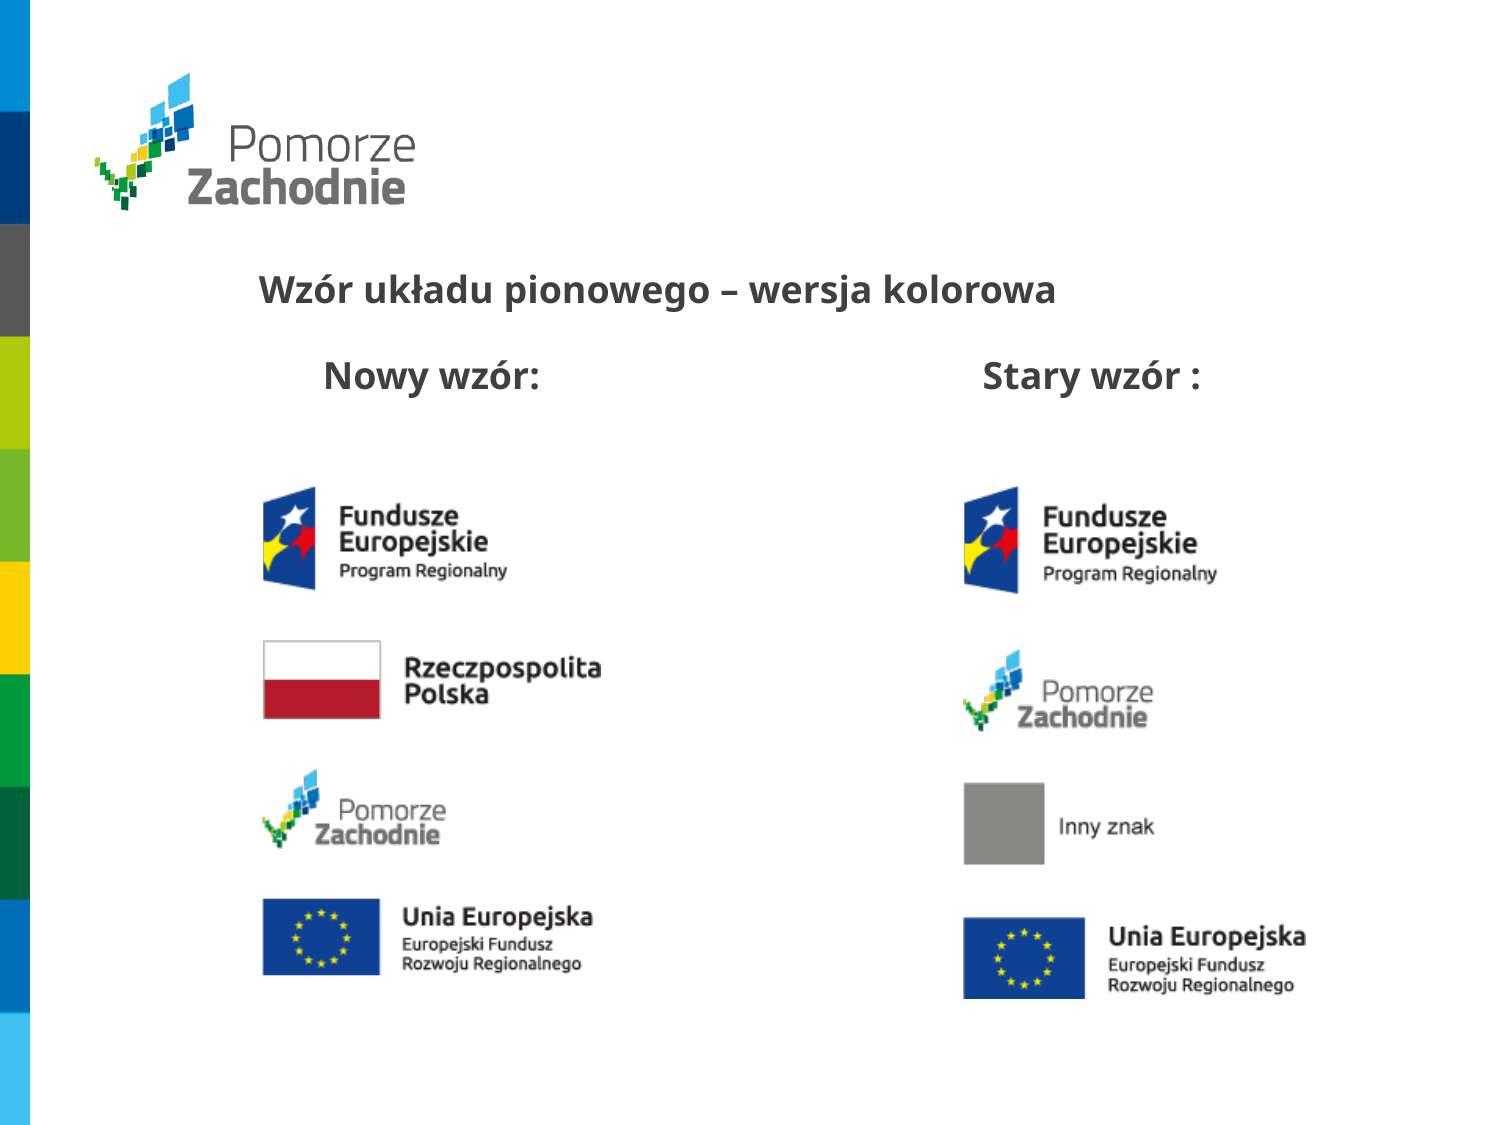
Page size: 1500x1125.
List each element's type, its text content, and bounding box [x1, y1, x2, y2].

text_box Stary wzór : [967, 344, 1217, 405]
picture [963, 485, 1307, 999]
text_box Wzór układu pionowego – wersja kolorowa [244, 258, 1334, 319]
picture [86, 64, 423, 216]
picture [0, 1014, 30, 1125]
picture [262, 485, 601, 1004]
picture [0, 112, 30, 1011]
text_box Nowy wzór: [308, 344, 555, 405]
